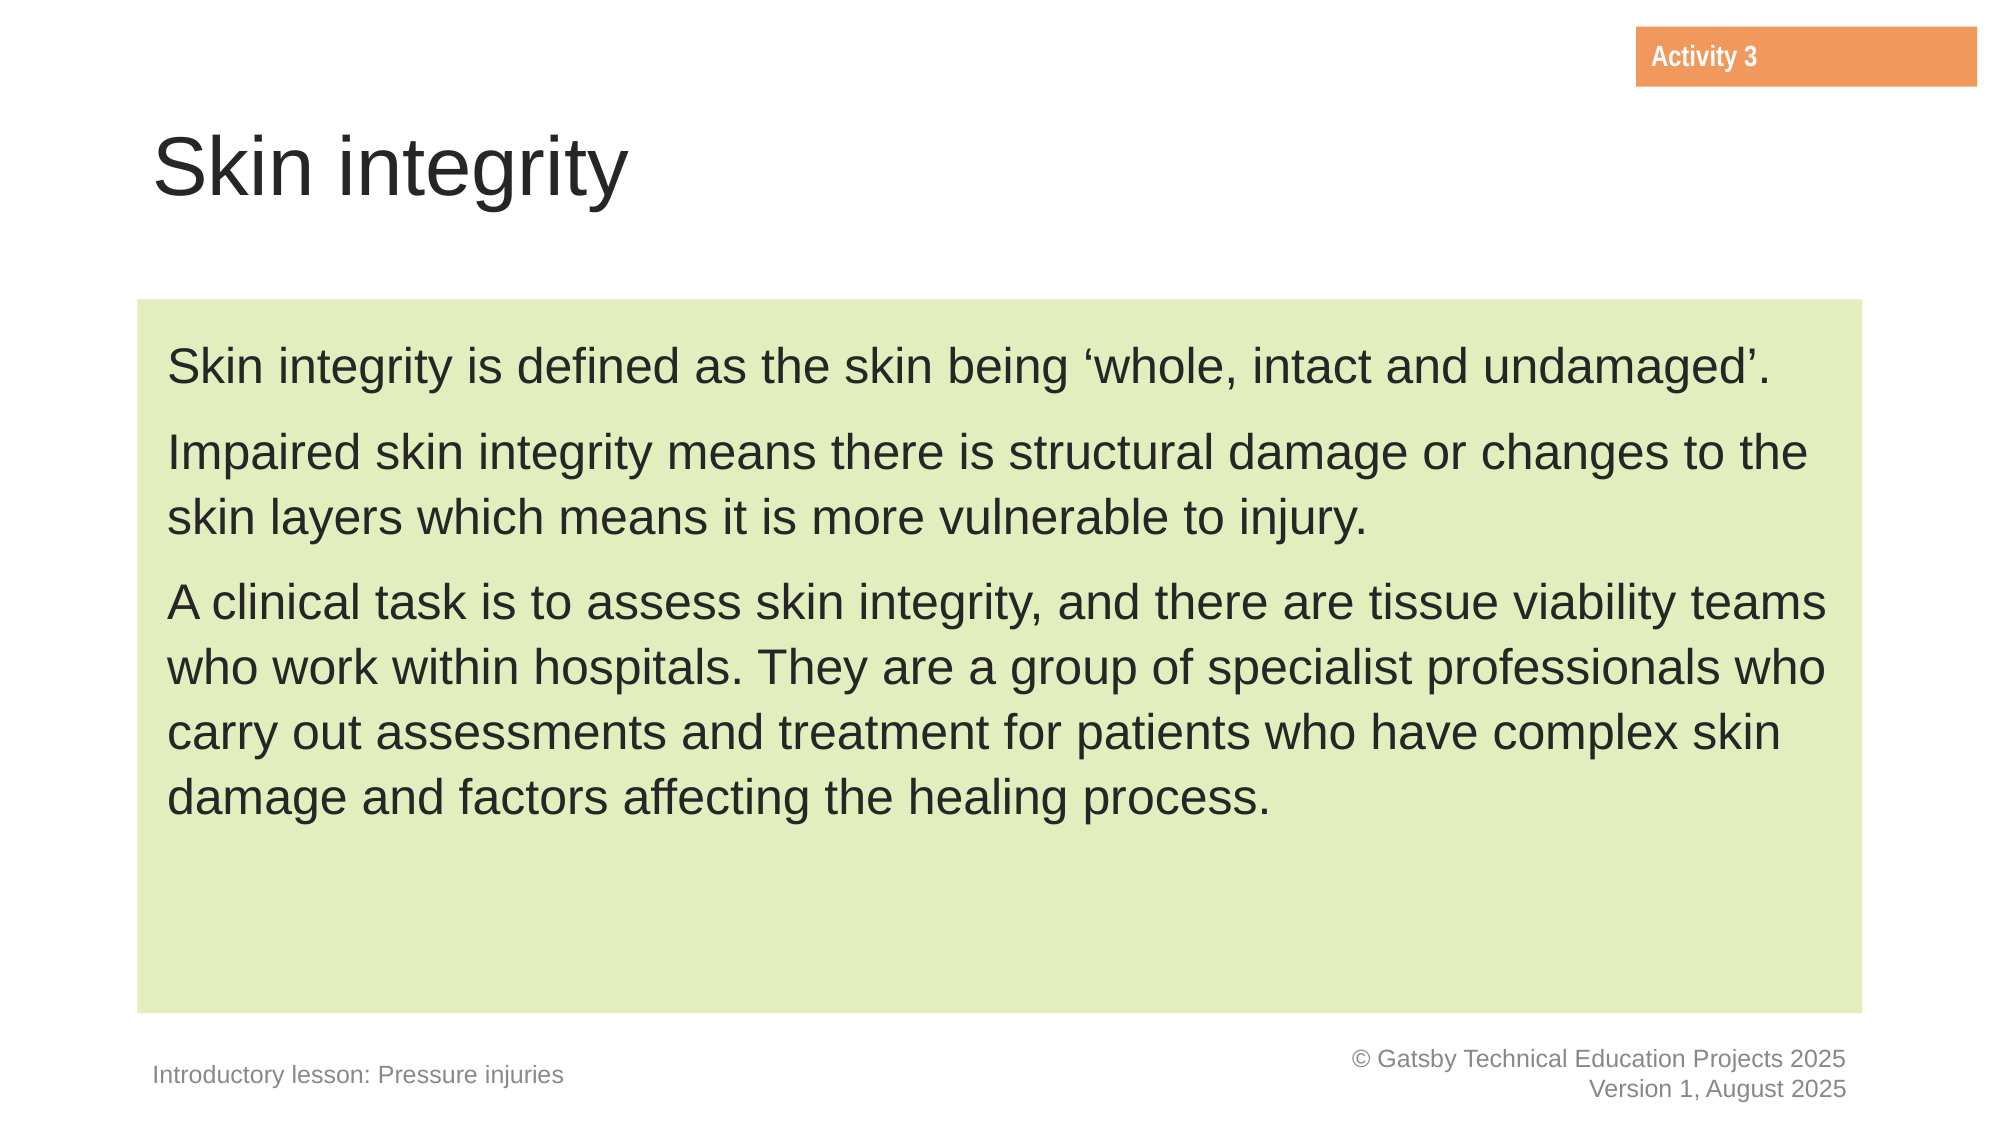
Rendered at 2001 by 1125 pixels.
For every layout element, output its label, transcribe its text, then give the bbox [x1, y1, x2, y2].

list Introductory lesson: Pressure injuries [137, 1042, 829, 1103]
list Skin integrity is defined as the skin being ‘whole, intact and undamaged’. Impaired skin integrity means there is structural damage or changes to the skin layers which means it is more vulnerable to injury. A clinical task is to assess skin integrity, and there are tissue viability teams who work within hospitals. They are a group of specialist professionals who carry out assessments and treatment for patients who have complex skin damage and factors affecting the healing process. [137, 299, 1863, 1014]
list Activity 3 [1636, 26, 1978, 87]
title Skin integrity [137, 59, 1863, 278]
